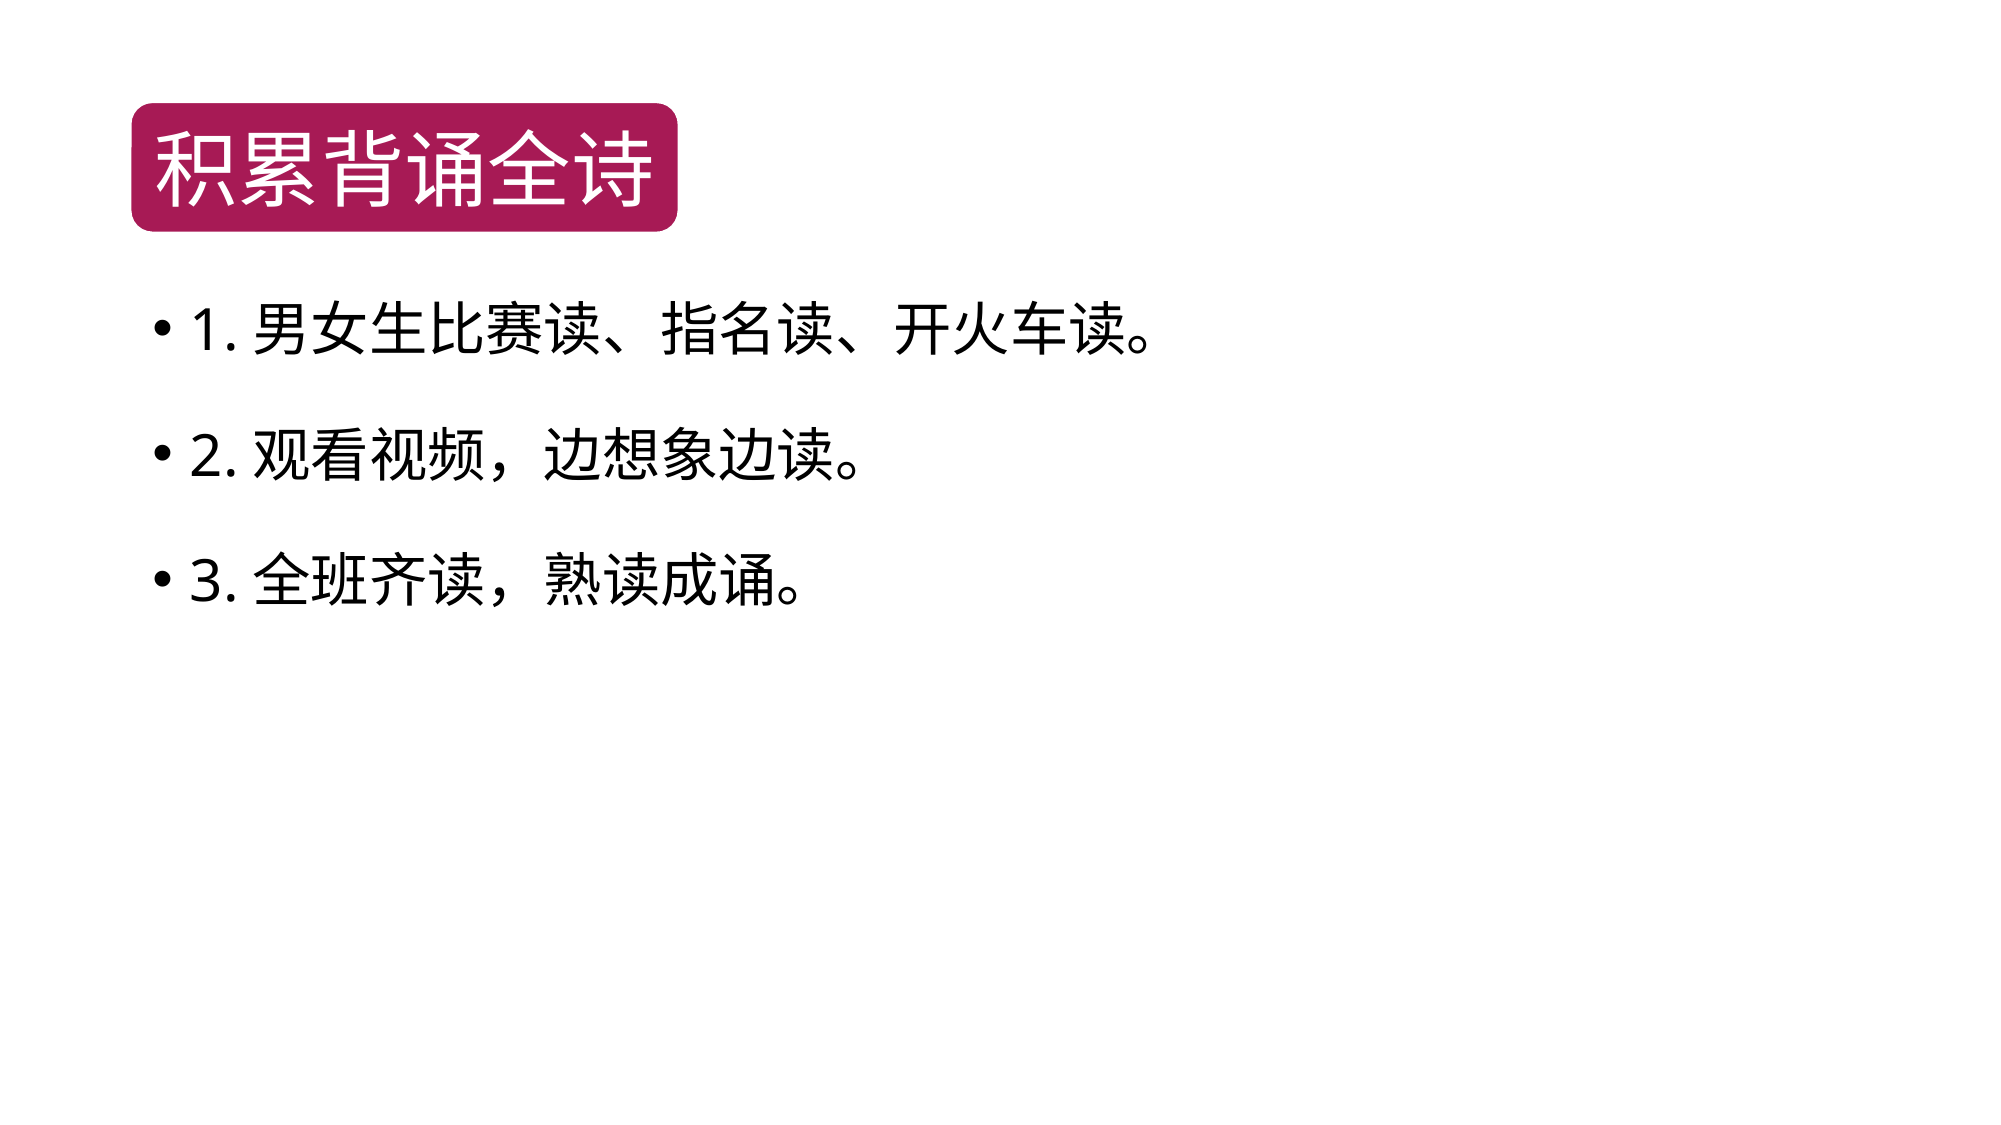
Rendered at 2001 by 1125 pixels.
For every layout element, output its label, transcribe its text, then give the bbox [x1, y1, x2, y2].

text_box 积累背诵全诗 [130, 102, 679, 233]
list 1.男女生比赛读、指名读、开火车读。 2.观看视频，边想象边读。 3.全班齐读，熟读成诵。 [137, 249, 1828, 876]
